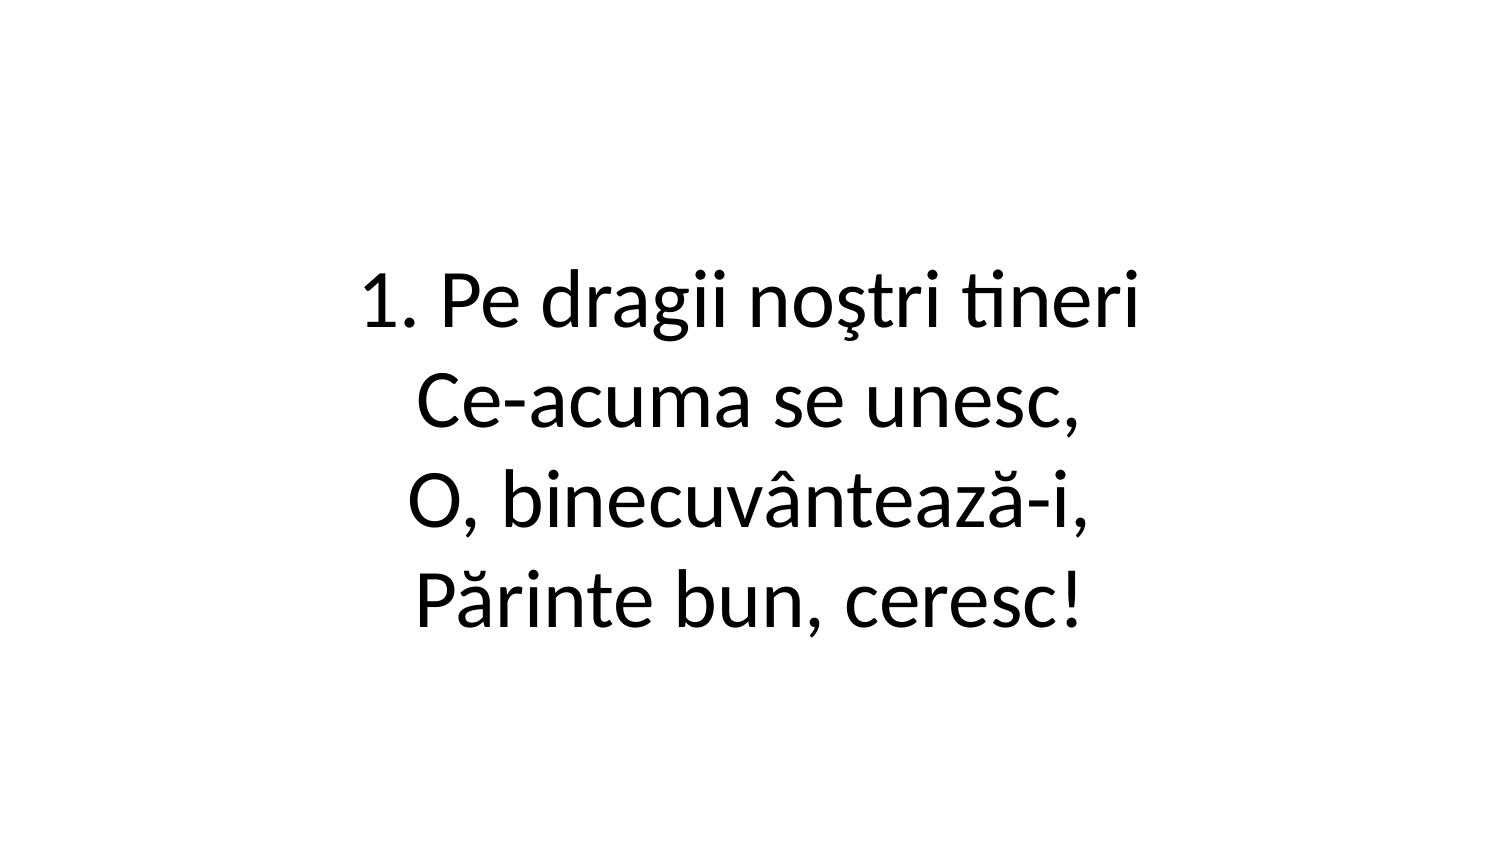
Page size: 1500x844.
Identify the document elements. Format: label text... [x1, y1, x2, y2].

text_box 1. Pe dragii noştri tineri Ce-acuma se unesc, O, binecuvântează-i, Părinte bun, ceresc! [342, 192, 1158, 652]
